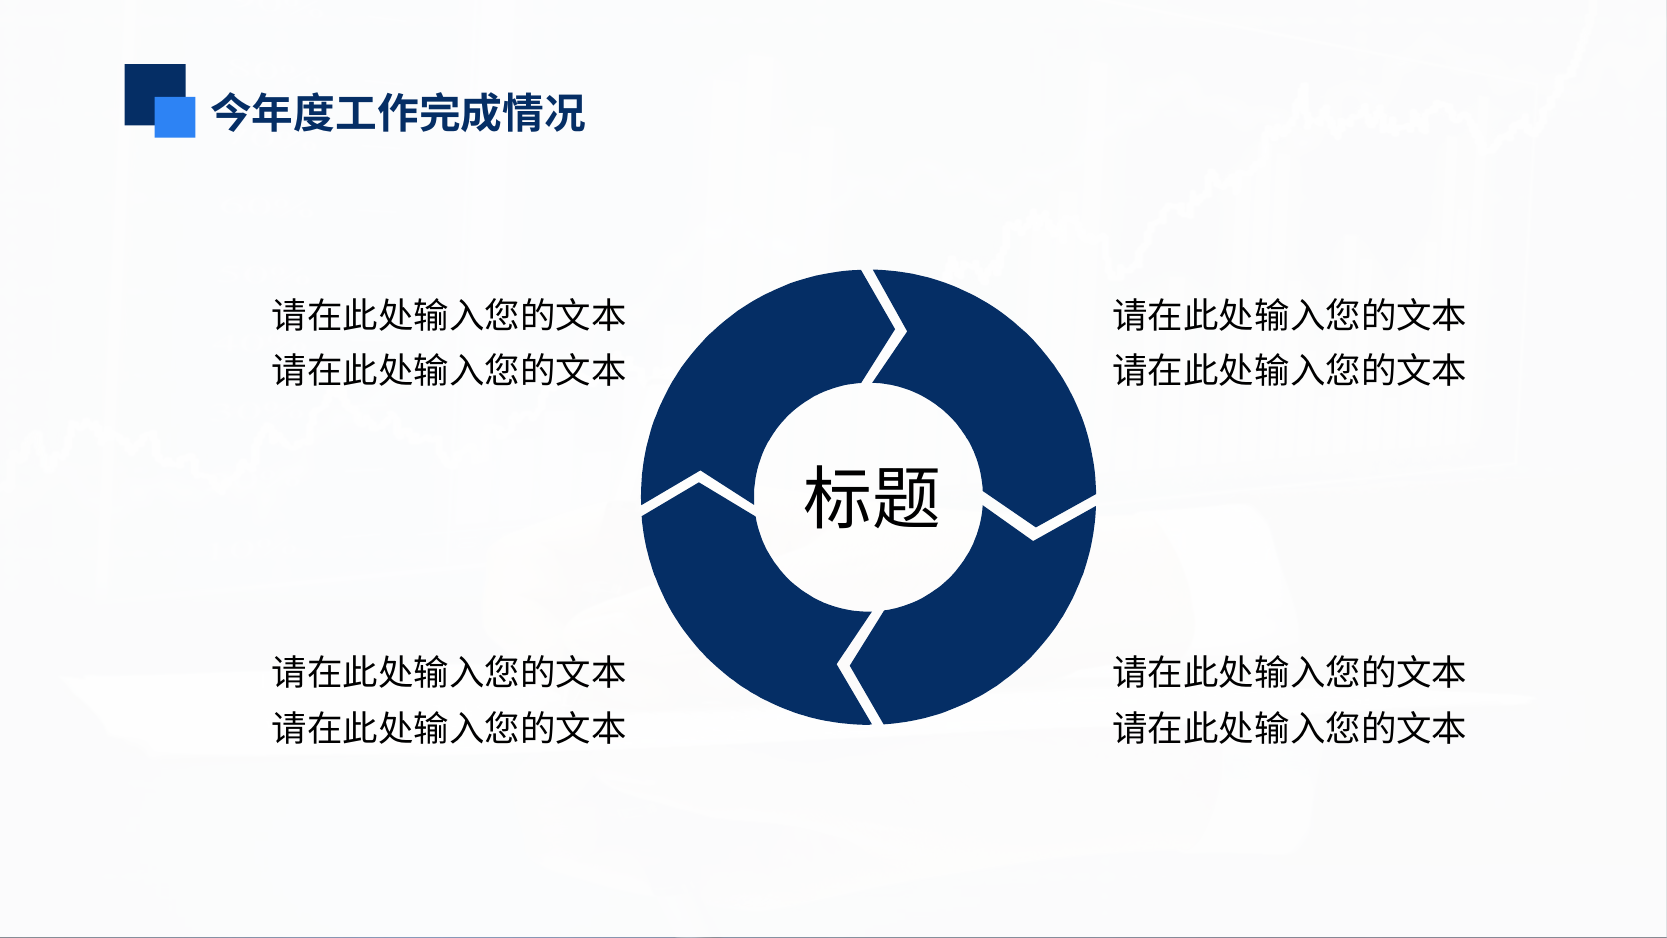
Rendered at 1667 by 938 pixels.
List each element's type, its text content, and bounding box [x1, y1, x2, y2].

text_box 请在此处输入您的文本 请在此处输入您的文本 [223, 263, 676, 407]
text_box 请在此处输入您的文本 请在此处输入您的文本 [223, 621, 676, 765]
text_box 请在此处输入您的文本 请在此处输入您的文本 [1063, 621, 1516, 765]
text_box [153, 95, 197, 140]
text_box [123, 62, 188, 127]
text_box 请在此处输入您的文本 请在此处输入您的文本 [1063, 263, 1516, 407]
text_box 今年度工作完成情况 [195, 78, 621, 144]
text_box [640, 269, 1097, 726]
